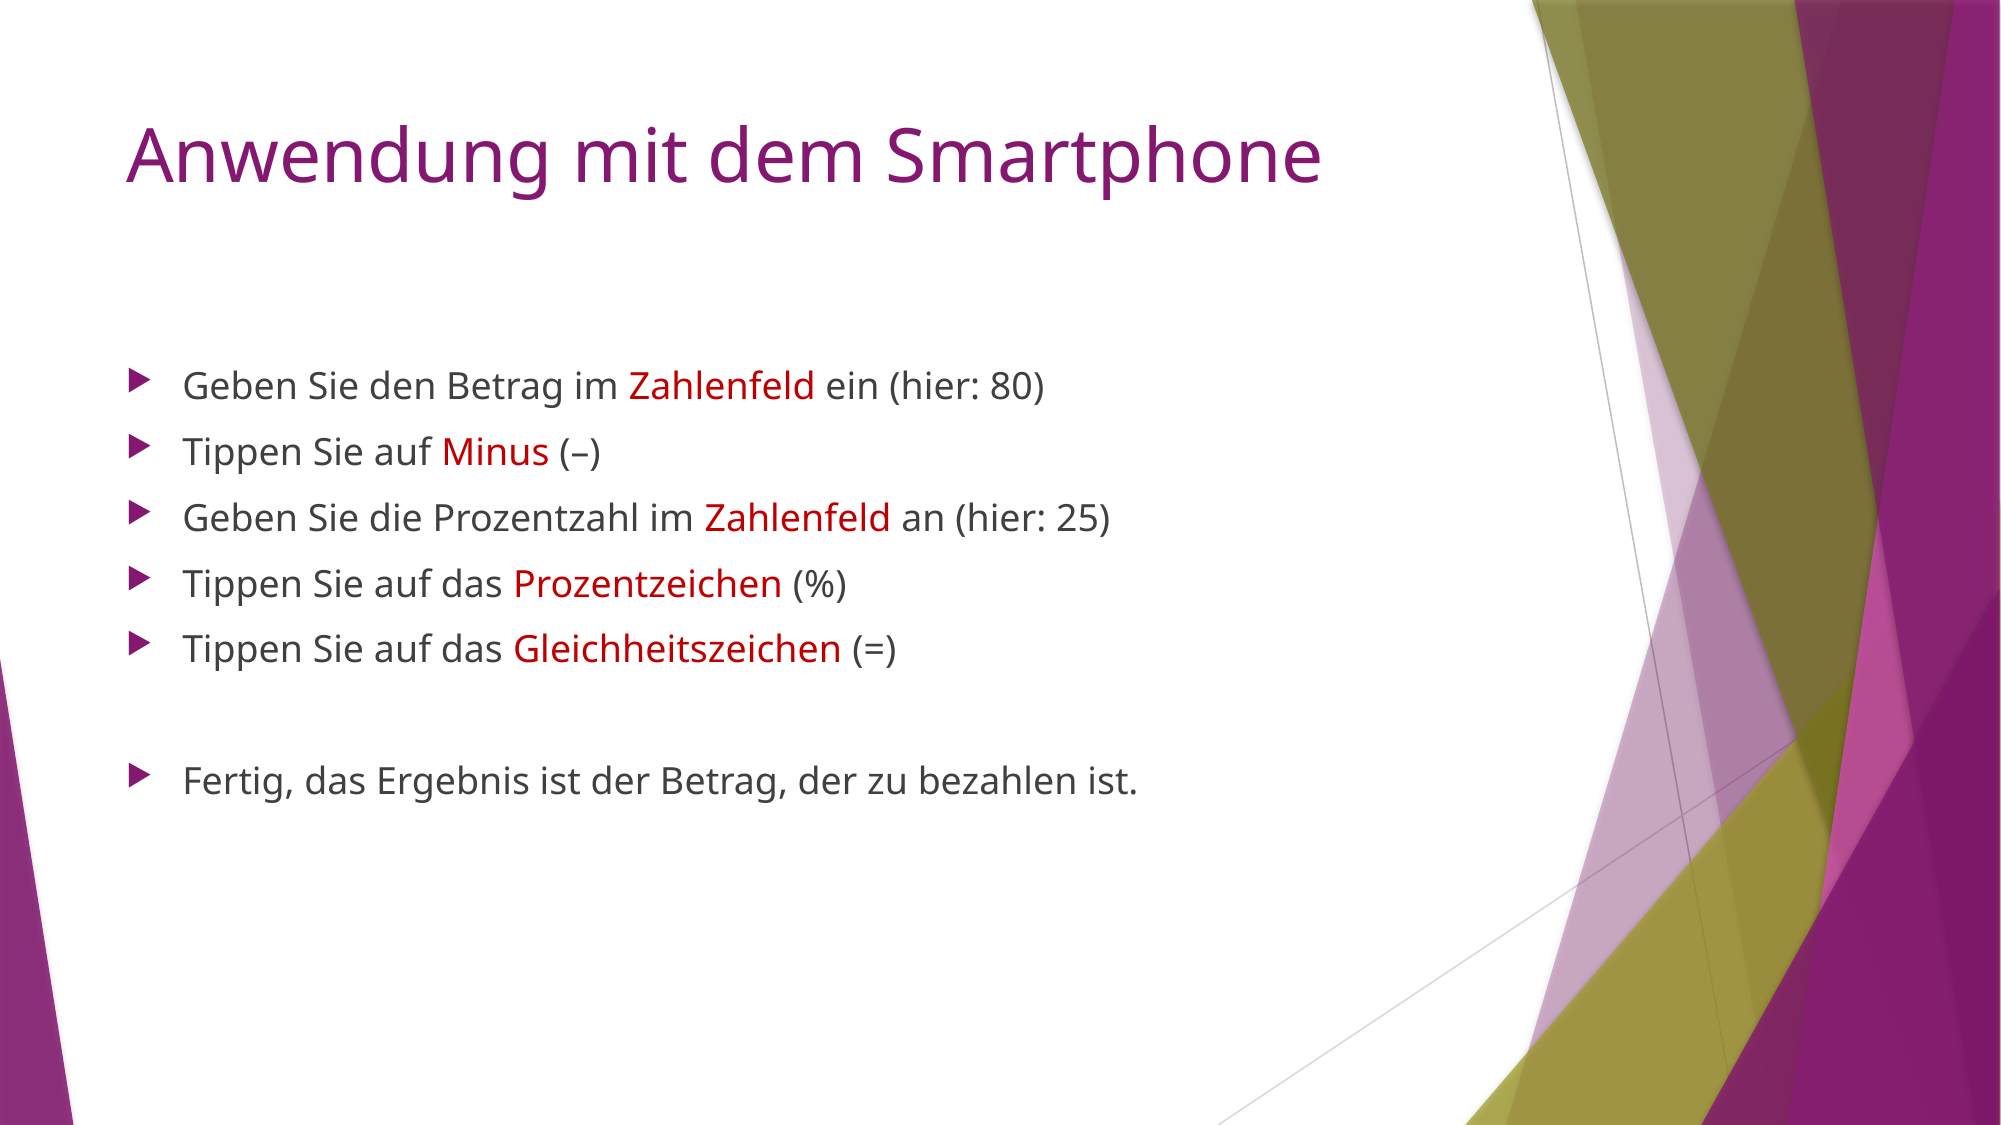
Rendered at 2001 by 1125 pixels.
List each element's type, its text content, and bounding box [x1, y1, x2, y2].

title Anwendung mit dem Smartphone [111, 99, 1522, 317]
list Geben Sie den Betrag im Zahlenfeld ein (hier: 80) Tippen Sie auf Minus (–) Geben Sie die Prozentzahl im Zahlenfeld an (hier: 25) Tippen Sie auf das Prozentzeichen (%) Tippen Sie auf das Gleichheitszeichen (=) Fertig, das Ergebnis ist der Betrag, der zu bezahlen ist. [111, 354, 1522, 992]
